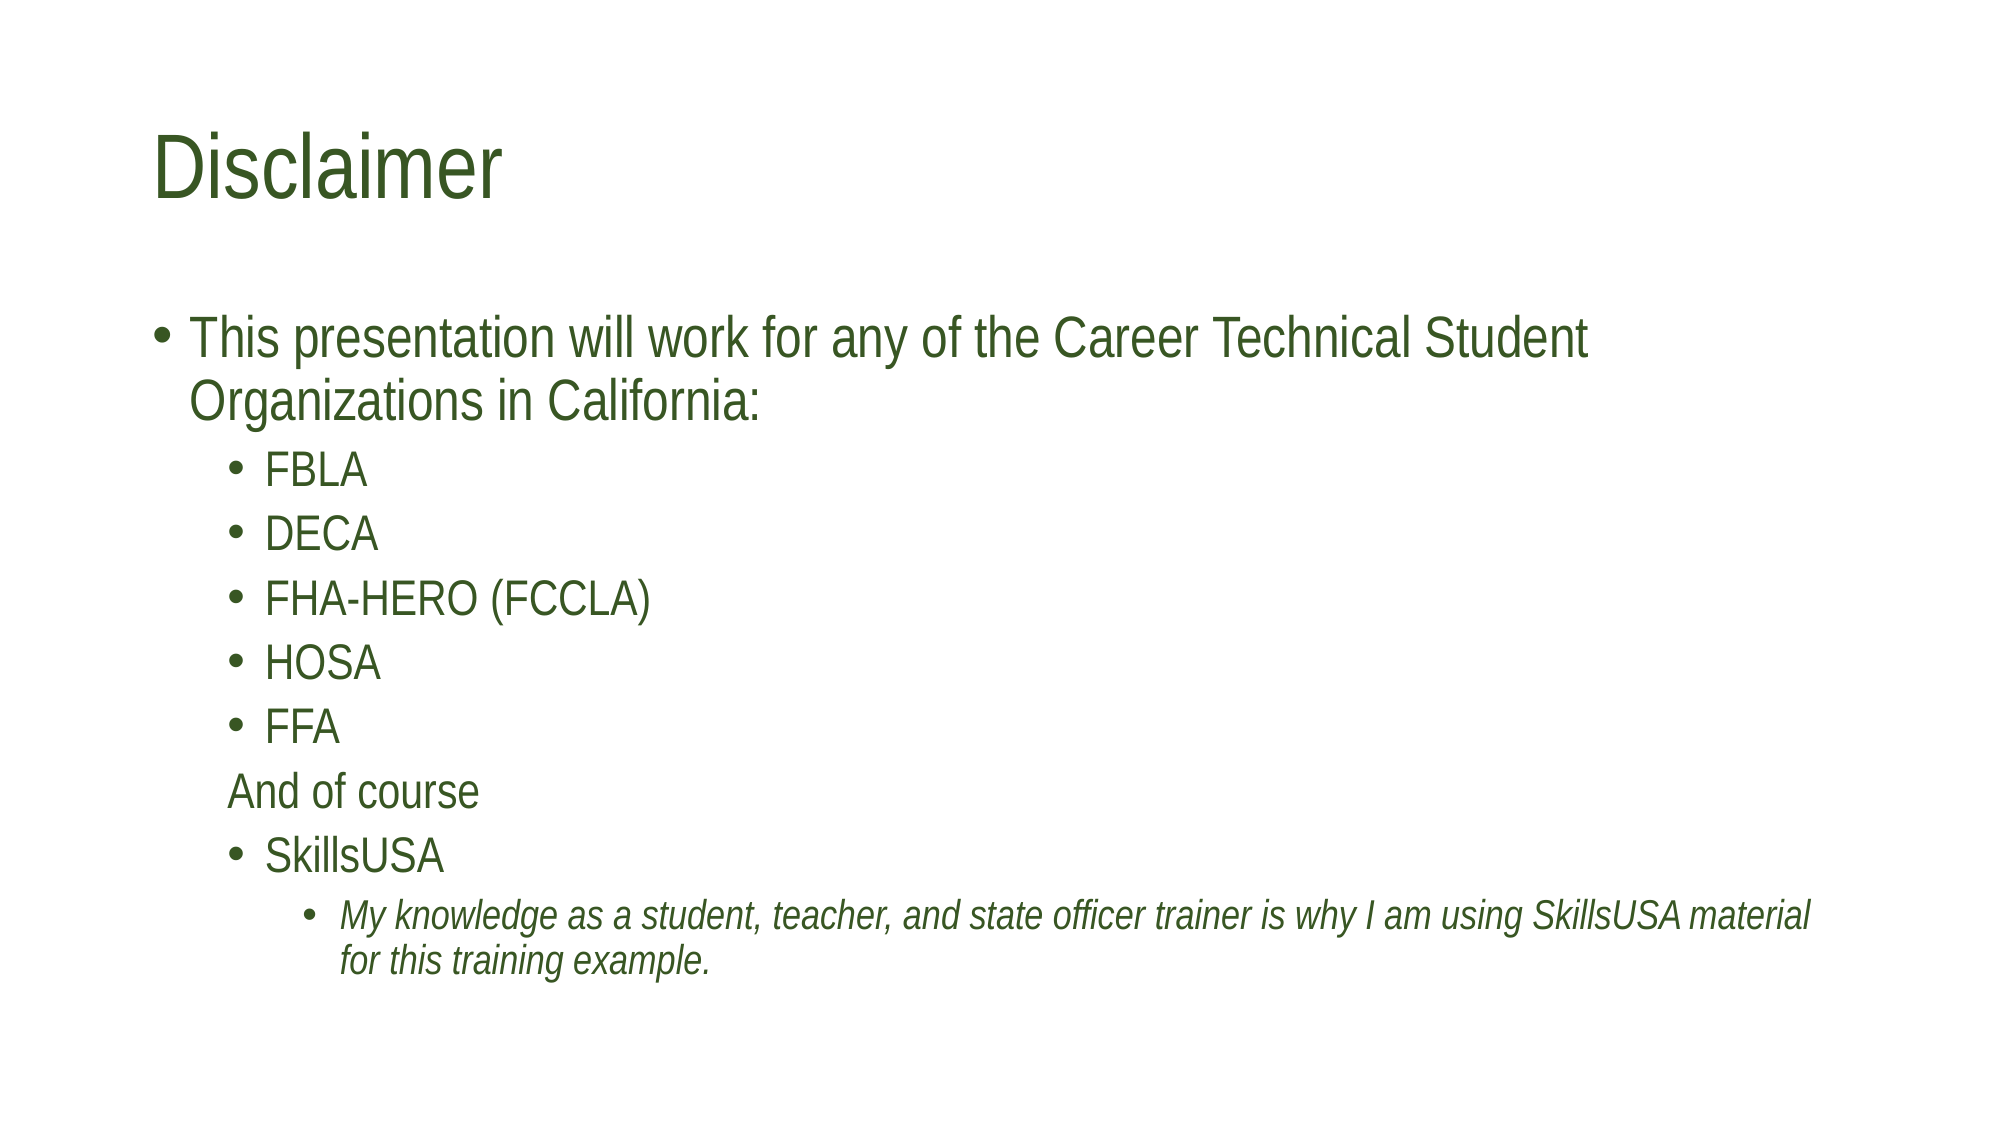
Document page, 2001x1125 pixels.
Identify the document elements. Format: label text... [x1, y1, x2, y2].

list This presentation will work for any of the Career Technical Student Organizations in California: FBLA DECA FHA-HERO (FCCLA) HOSA FFA And of course SkillsUSA My knowledge as a student, teacher, and state officer trainer is why I am using SkillsUSA material for this training example. [137, 299, 1863, 1014]
title Disclaimer [137, 59, 1863, 278]
